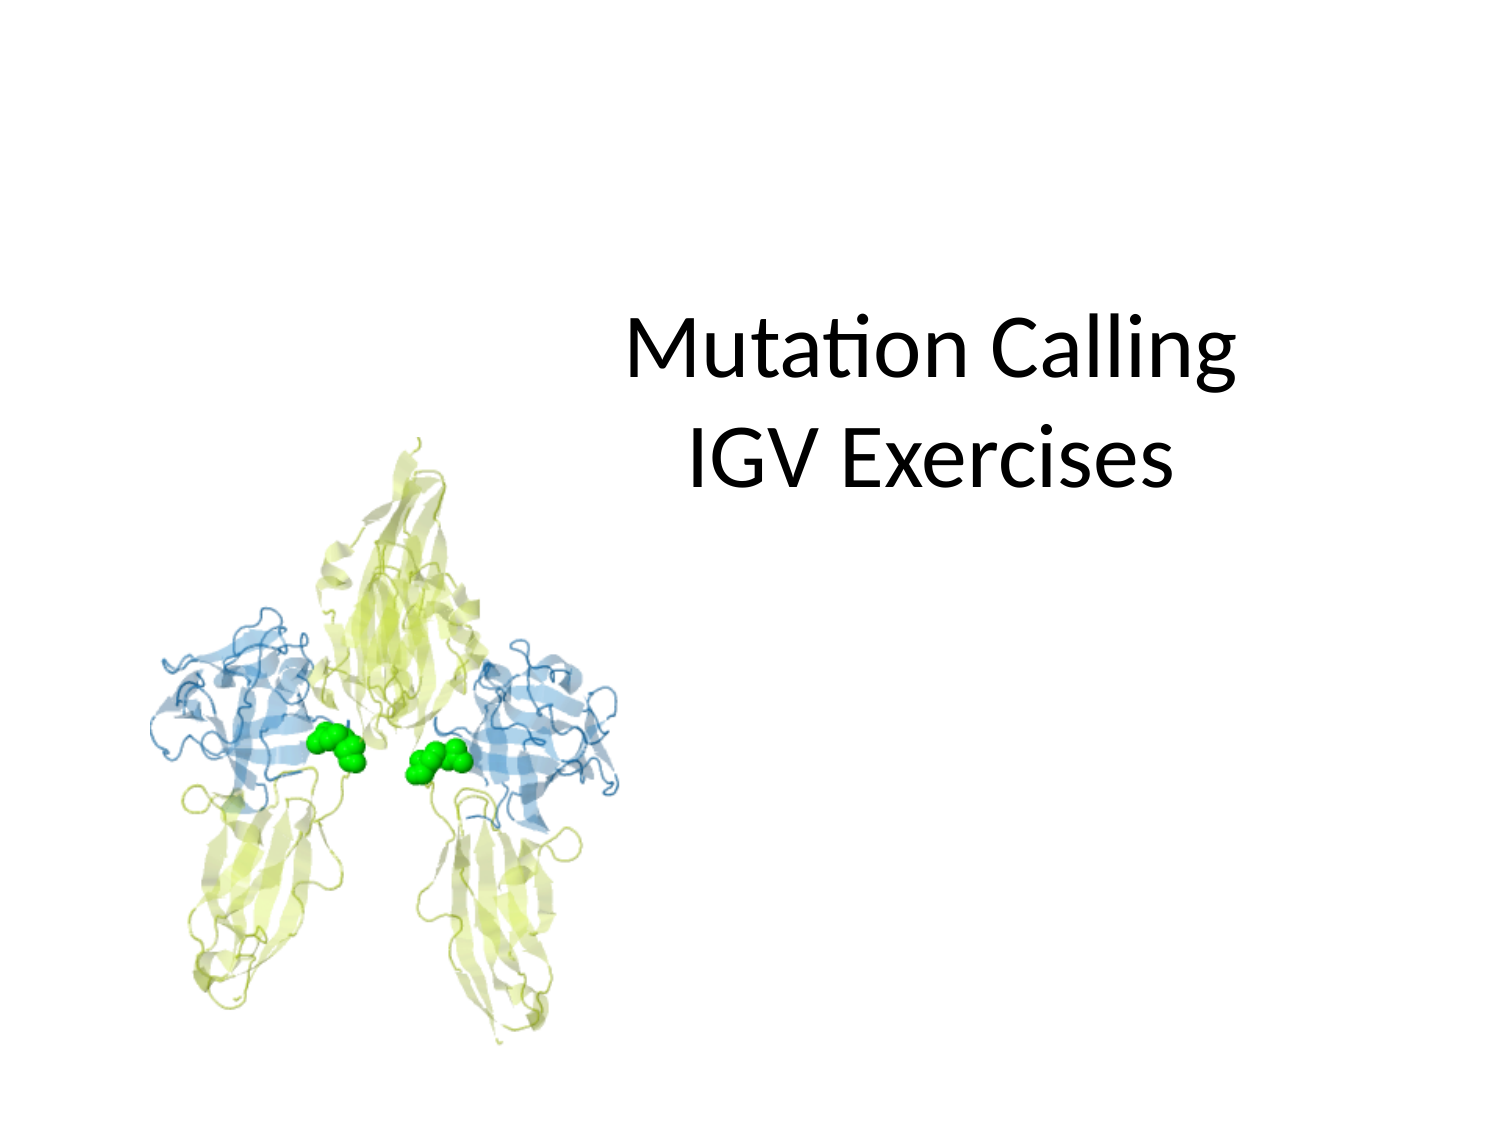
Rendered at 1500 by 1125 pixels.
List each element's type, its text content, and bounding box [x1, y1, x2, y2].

picture [149, 437, 624, 1057]
title Mutation Calling IGV Exercises [387, 275, 1475, 517]
